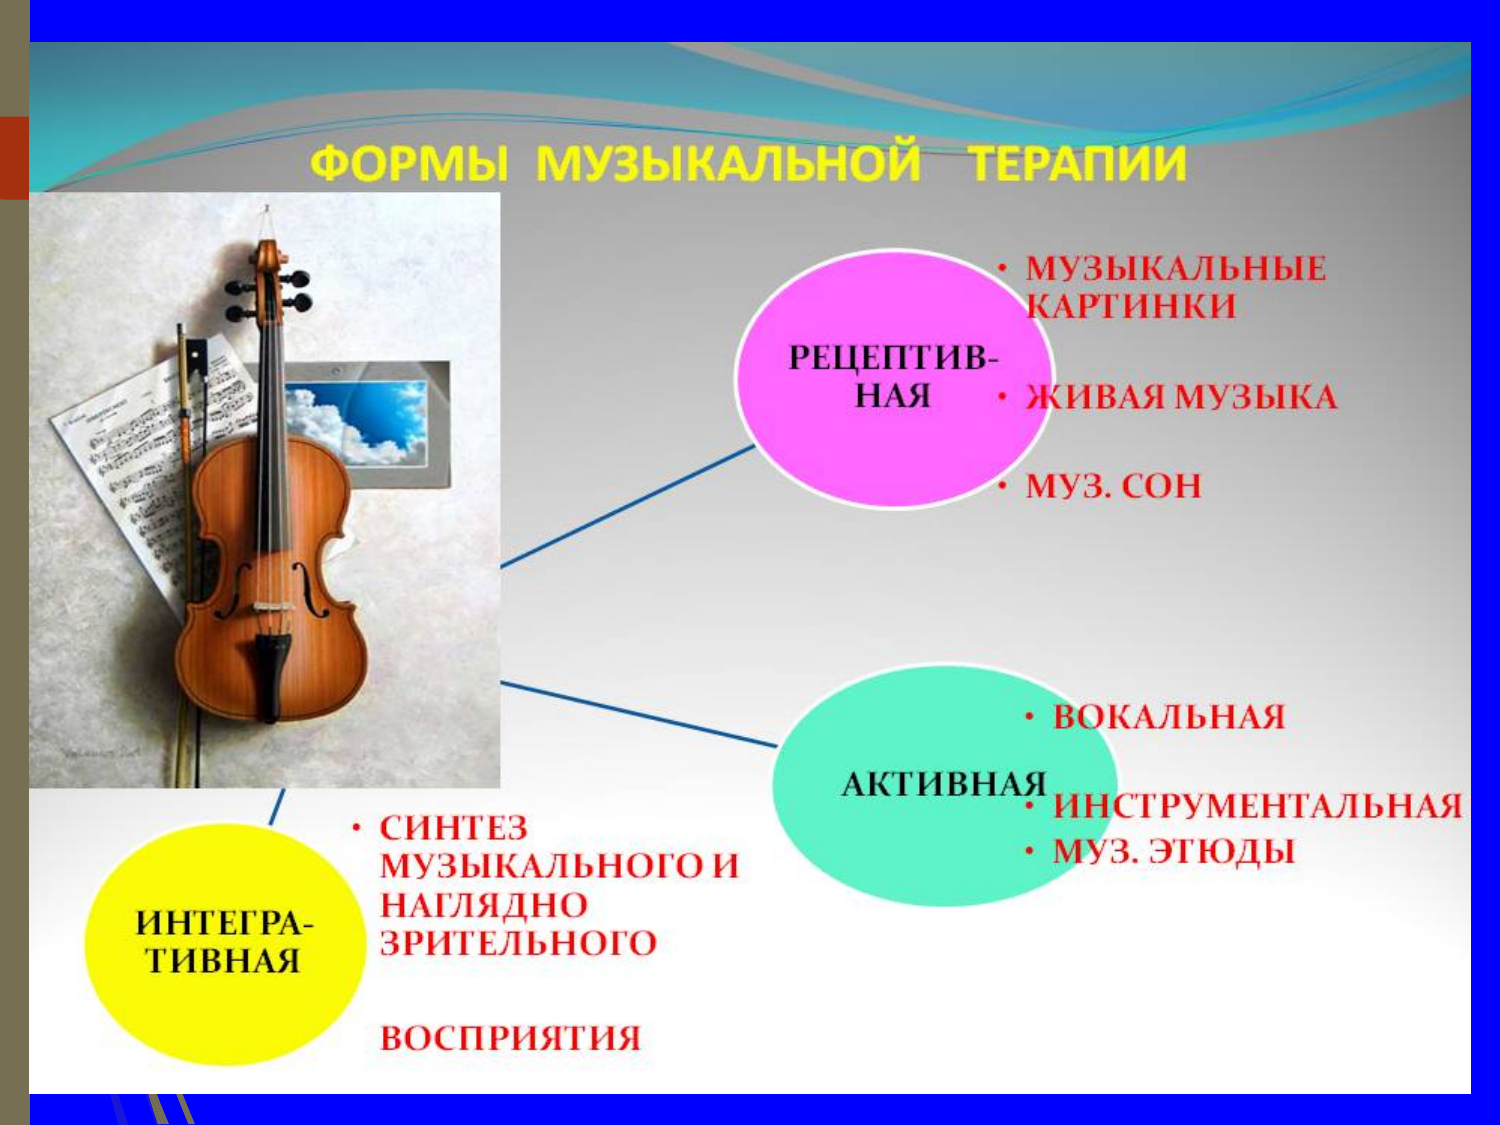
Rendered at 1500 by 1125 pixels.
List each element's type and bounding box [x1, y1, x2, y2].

picture [29, 42, 1471, 1095]
